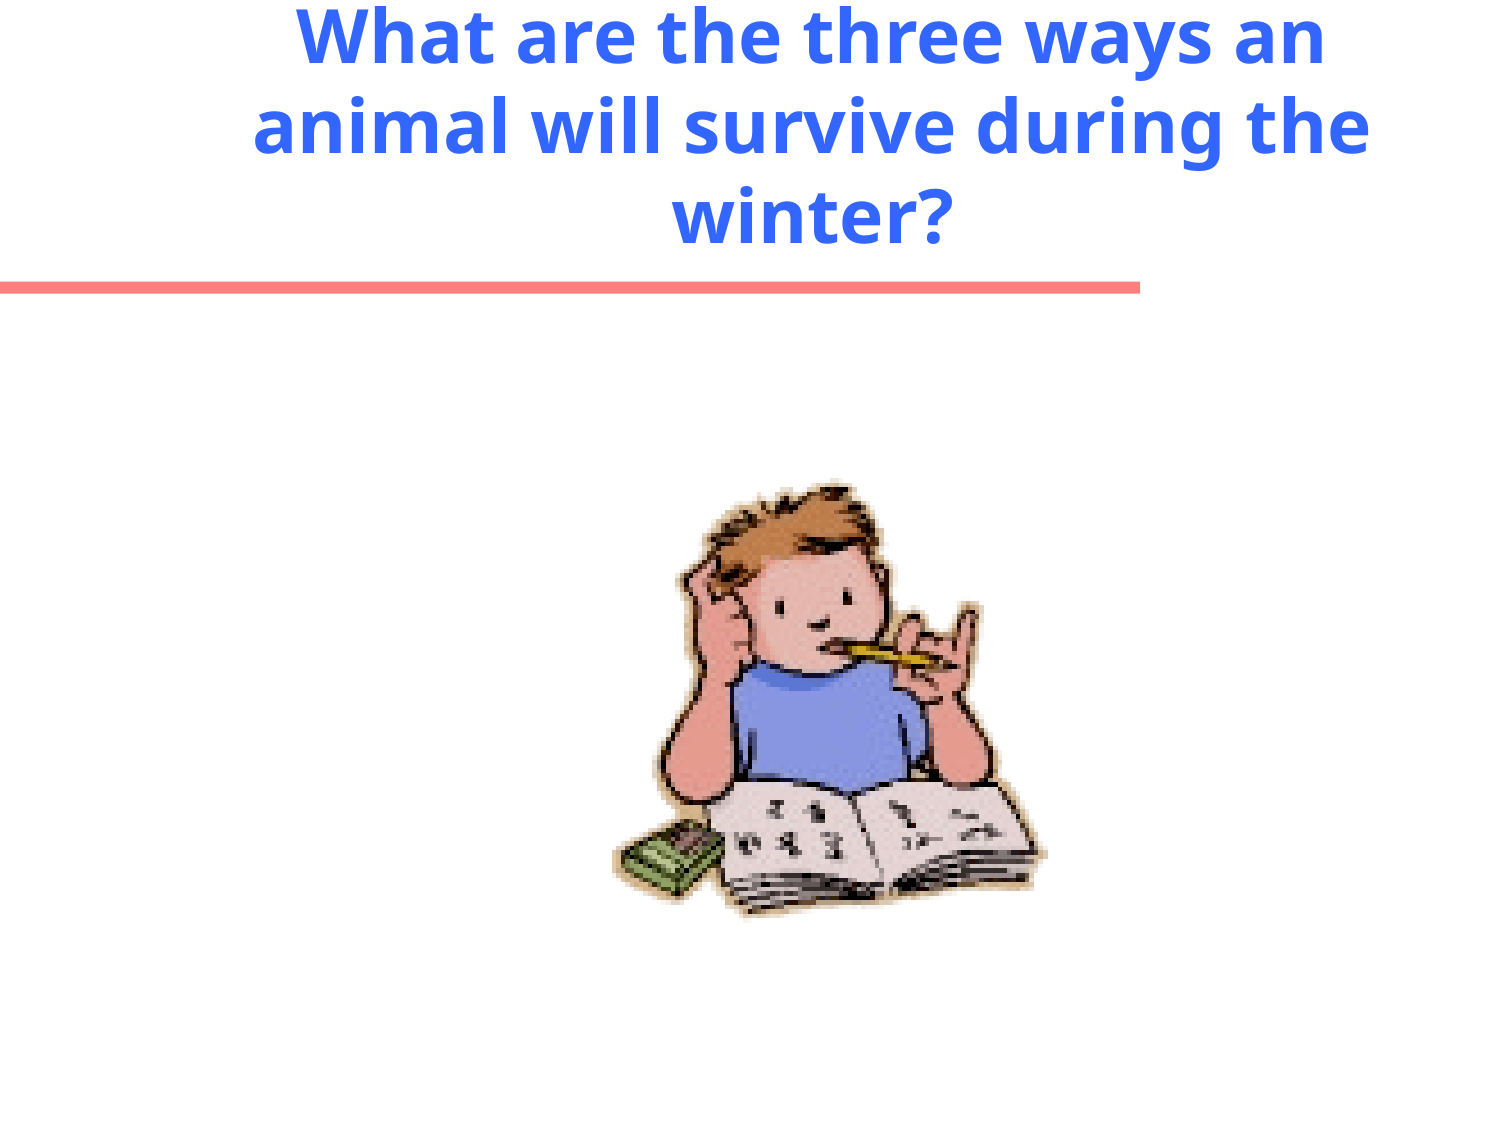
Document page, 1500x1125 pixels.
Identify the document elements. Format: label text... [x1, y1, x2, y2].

title What are the three ways an animal will survive during the winter? [142, 70, 1483, 267]
picture [612, 474, 1048, 929]
